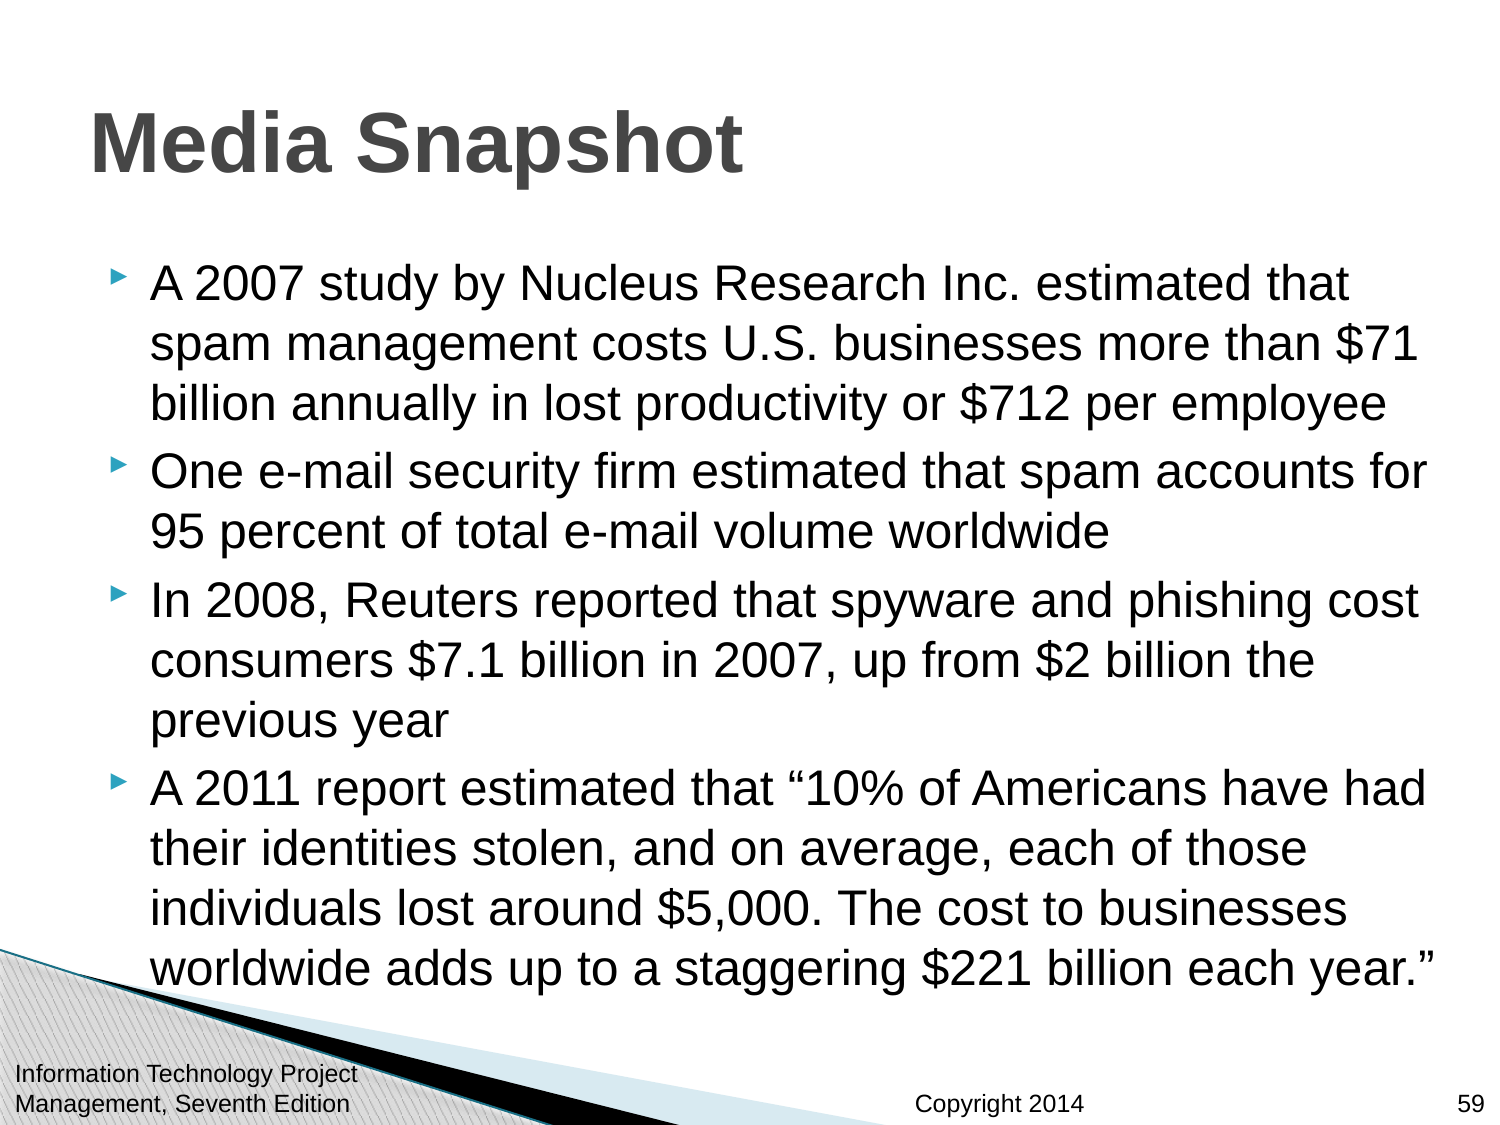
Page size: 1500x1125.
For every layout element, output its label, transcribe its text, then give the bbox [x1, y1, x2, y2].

list A 2007 study by Nucleus Research Inc. estimated that spam management costs U.S. businesses more than $71 billion annually in lost productivity or $712 per employee One e-mail security firm estimated that spam accounts for 95 percent of total e-mail volume worldwide In 2008, Reuters reported that spyware and phishing cost consumers $7.1 billion in 2007, up from $2 billion the previous year A 2011 report estimated that “10% of Americans have had their identities stolen, and on average, each of those individuals lost around $5,000. The cost to businesses worldwide adds up to a staggering $221 billion each year.” [74, 242, 1463, 1026]
footer Information Technology Project Management, Seventh Edition [0, 1065, 425, 1125]
title Media Snapshot [75, 45, 1425, 233]
slide_number 59 [1408, 1065, 1500, 1125]
